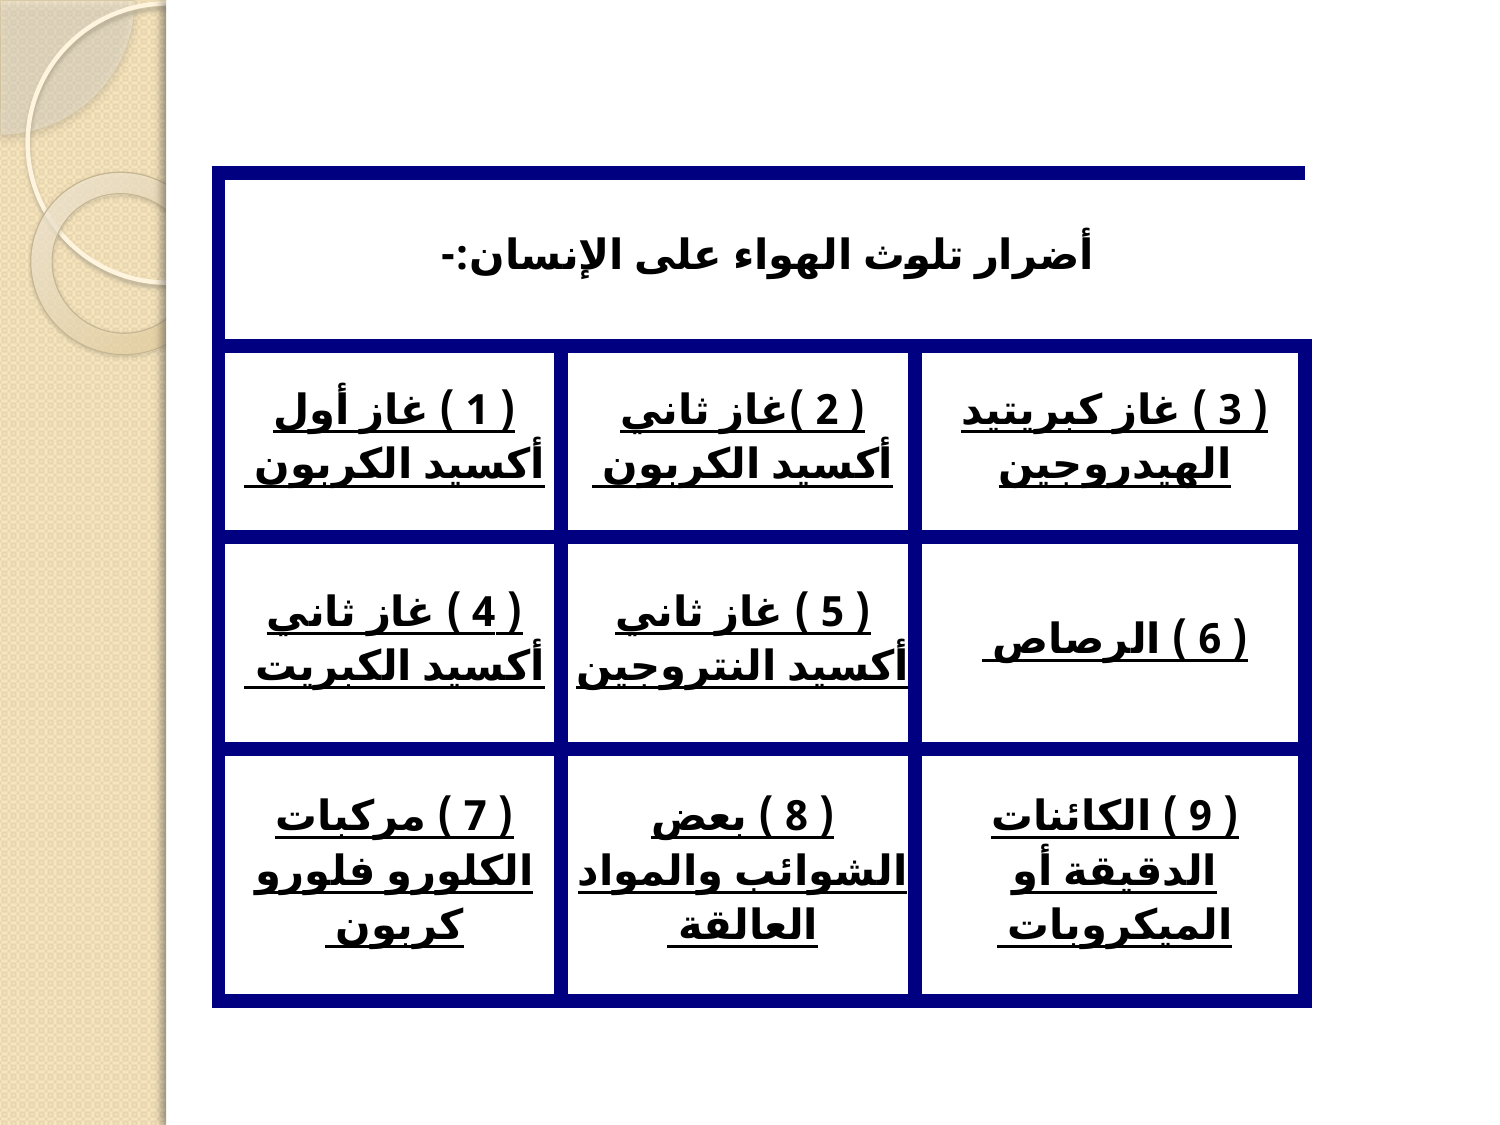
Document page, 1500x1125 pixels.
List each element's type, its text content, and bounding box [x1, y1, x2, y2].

table_cell ( 5 ) غاز ثاني أكسيد النتروجين [568, 544, 908, 742]
table_cell ( 3 ) غاز كبريتيد الهيدروجين [922, 353, 1298, 530]
table_cell ( 8 ) بعض الشوائب والمواد العالقة [568, 756, 908, 994]
table_cell ( 1 ) غاز أول أكسيد الكربون [225, 353, 554, 530]
table_cell ( 2 )غاز ثاني أكسيد الكربون [568, 353, 908, 530]
table_cell ( 7 ) مركبات الكلورو فلورو كربون [225, 756, 554, 994]
table_cell ( 4 ) غاز ثاني أكسيد الكبريت [225, 544, 554, 742]
table_cell ( 6 ) الرصاص [922, 544, 1298, 742]
table_cell ( 9 ) الكائنات الدقيقة أو الميكروبات [922, 756, 1298, 994]
table_header أضرار تلوث الهواء على الإنسان:- [225, 180, 1305, 339]
